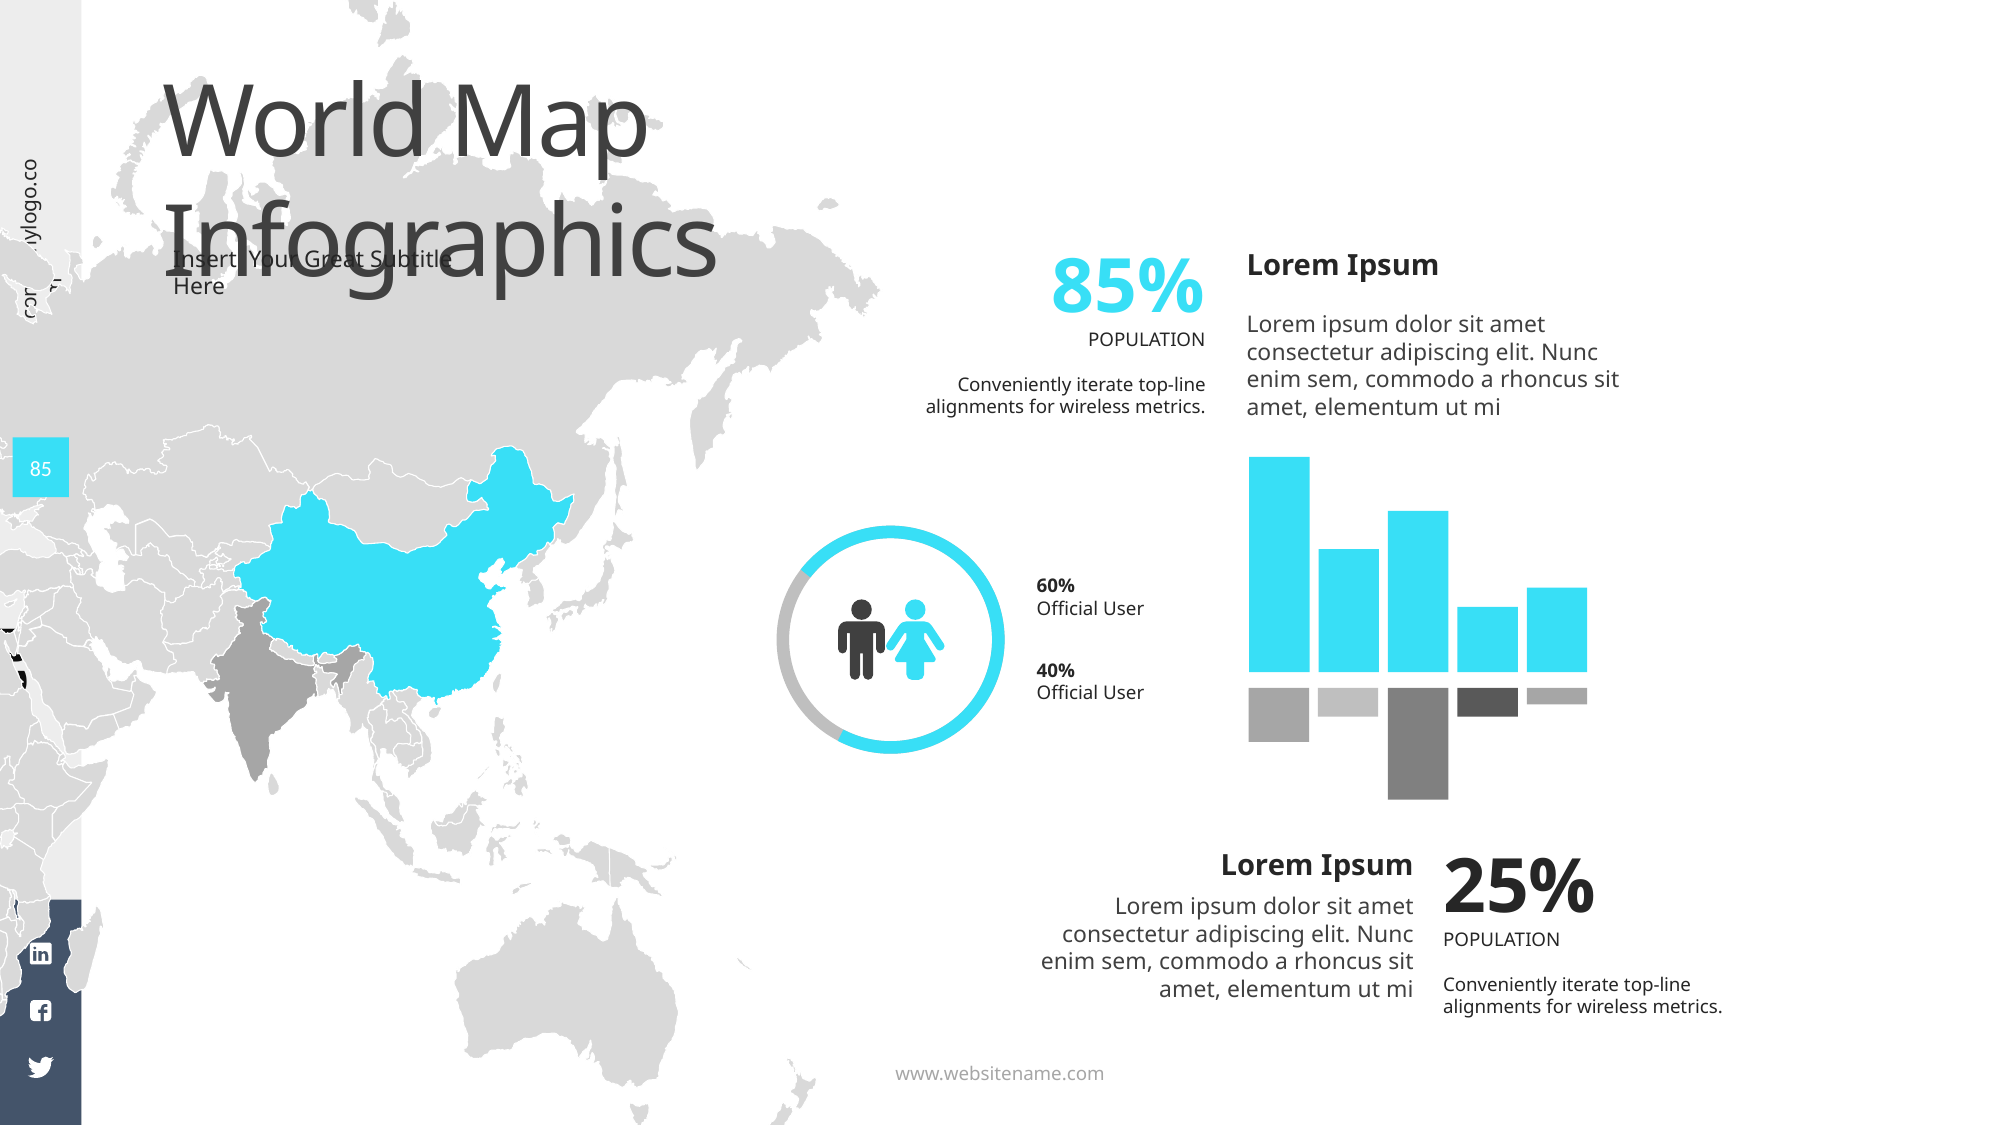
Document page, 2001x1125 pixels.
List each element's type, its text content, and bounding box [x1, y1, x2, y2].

text_box [885, 637, 889, 648]
text_box [1456, 606, 1519, 673]
text_box [1526, 587, 1588, 673]
text_box [905, 599, 926, 620]
text_box Lorem ipsum dolor sit amet consectetur adipiscing elit. Nunc enim sem, commodo a rhoncus sit amet, elementum ut mi [1231, 302, 1640, 428]
text_box 85% POPULATION Conveniently iterate top-line alignments for wireless metrics. [906, 229, 1220, 425]
text_box [883, 530, 1000, 749]
text_box [1387, 510, 1449, 673]
text_box [1317, 687, 1379, 718]
text_box [1248, 687, 1310, 743]
text_box Lorem ipsum dolor sit amet consectetur adipiscing elit. Nunc enim sem, commodo a rhoncus sit amet, elementum ut mi [988, 889, 1428, 1010]
text_box [1526, 687, 1588, 706]
text_box Lorem Ipsum [1231, 239, 1752, 289]
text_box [0, 0, 883, 1125]
text_box Lorem Ipsum [908, 838, 1428, 889]
text_box 40% Official User [1021, 650, 1159, 711]
text_box 25% POPULATION Conveniently iterate top-line alignments for wireless metrics. [1428, 830, 1742, 1025]
text_box 60% Official User [1021, 566, 1159, 626]
text_box [1248, 456, 1311, 673]
text_box www.websitename.com [883, 1053, 1120, 1091]
text_box [1456, 687, 1519, 718]
text_box [1318, 548, 1380, 673]
text_box [1387, 687, 1449, 801]
text_box [886, 621, 945, 680]
